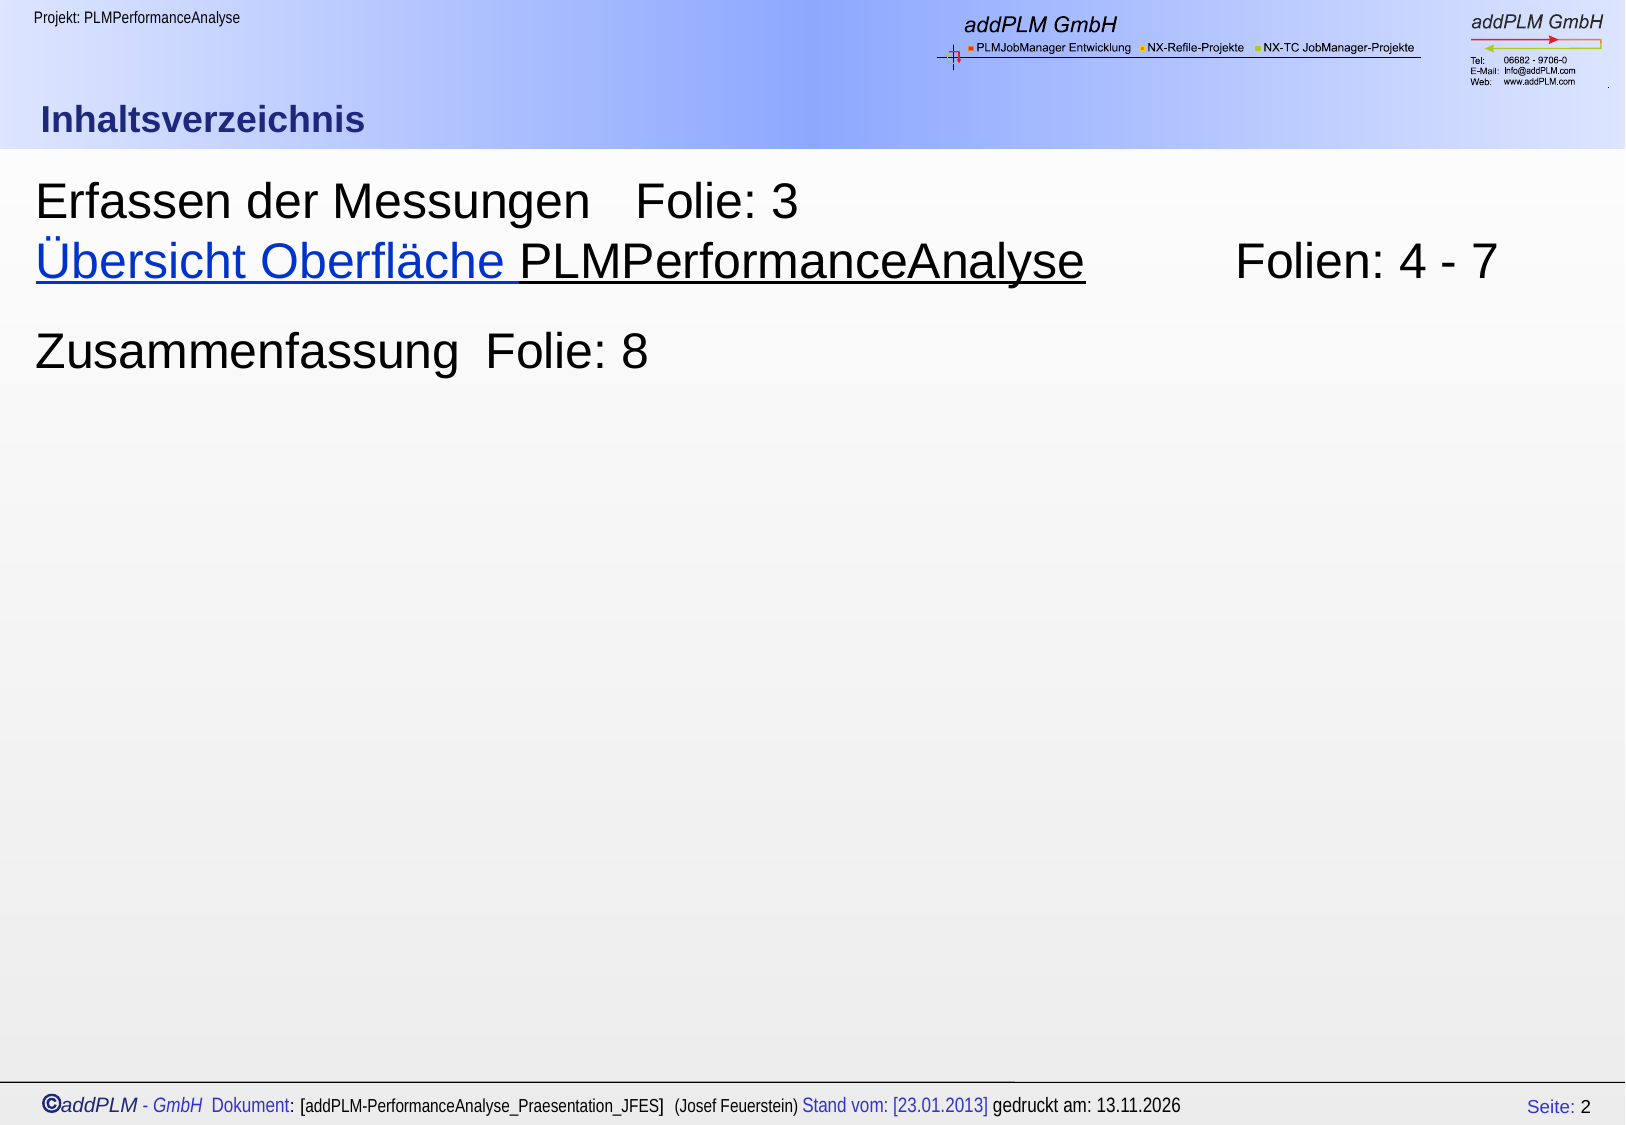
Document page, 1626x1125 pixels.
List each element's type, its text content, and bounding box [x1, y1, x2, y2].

text_box Erfassen der Messungen Folie: 3 Übersicht Oberfläche PLMPerformanceAnalyse Folien: 4 - 7 Zusammenfassung Folie: 8 [20, 160, 1605, 386]
title Inhaltsverzeichnis [40, 67, 1582, 141]
